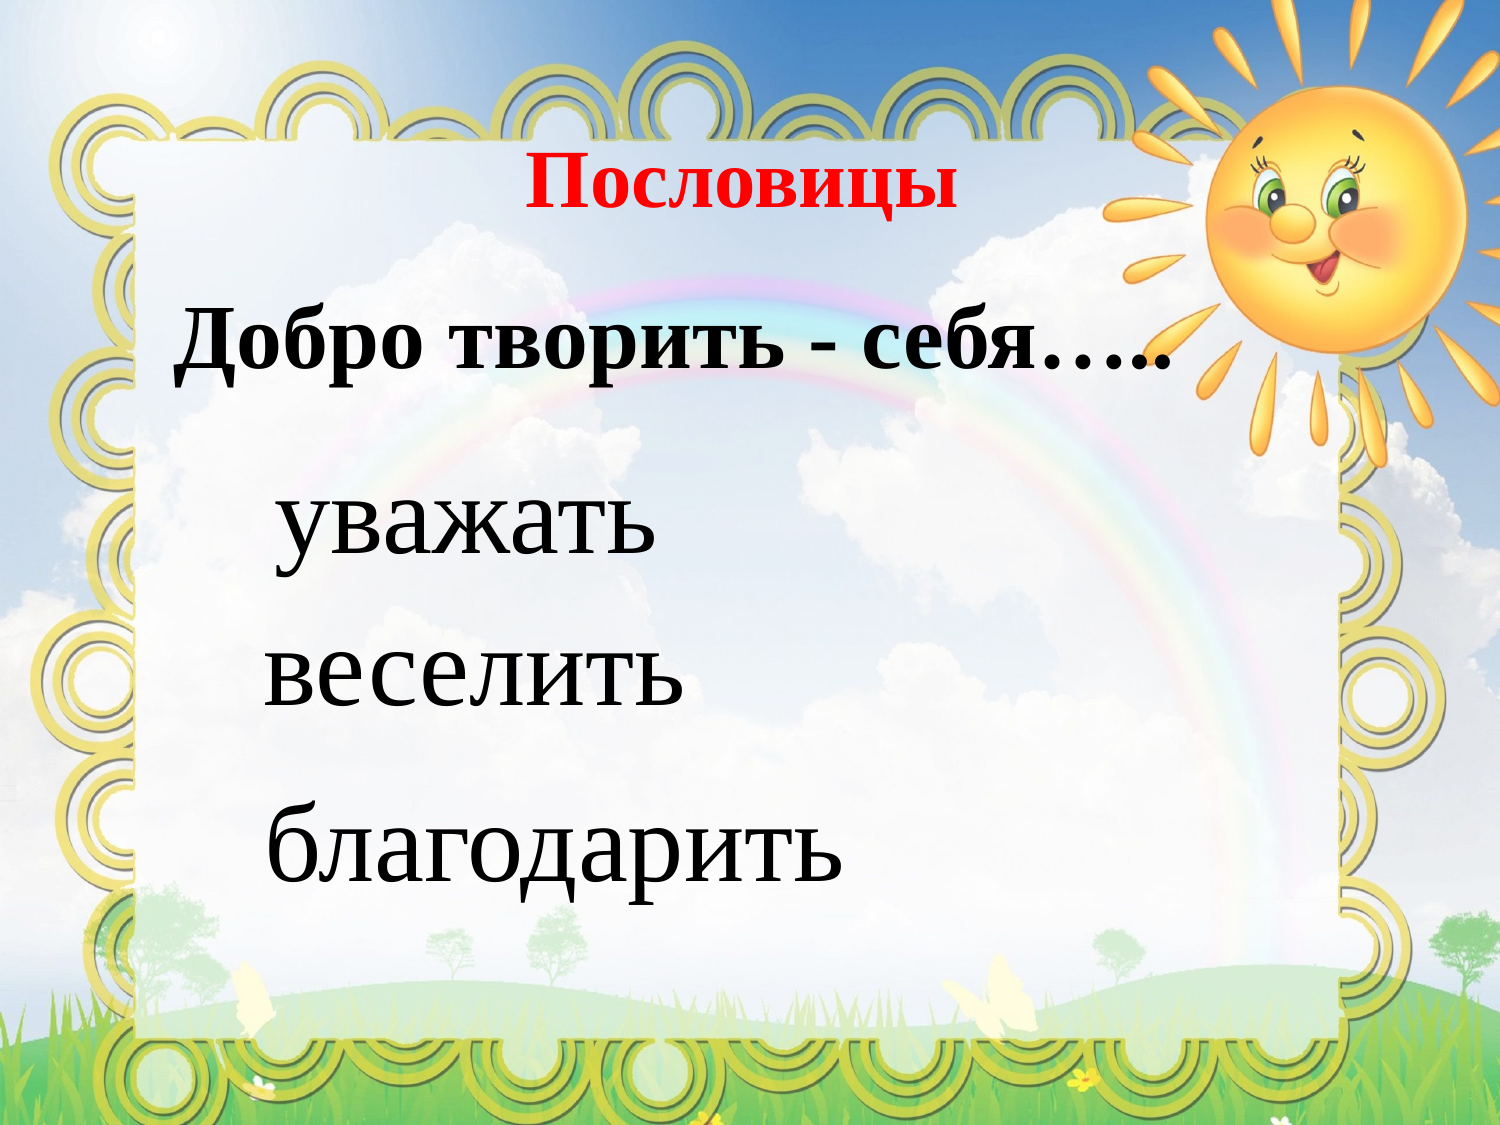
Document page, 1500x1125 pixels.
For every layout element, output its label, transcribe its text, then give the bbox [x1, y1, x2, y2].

title Пословицы [75, 117, 1425, 233]
list Добро творить - себя….. [0, 269, 1350, 441]
text_box благодарить [249, 761, 917, 912]
text_box веселить [248, 585, 730, 736]
text_box уважать [259, 433, 702, 584]
